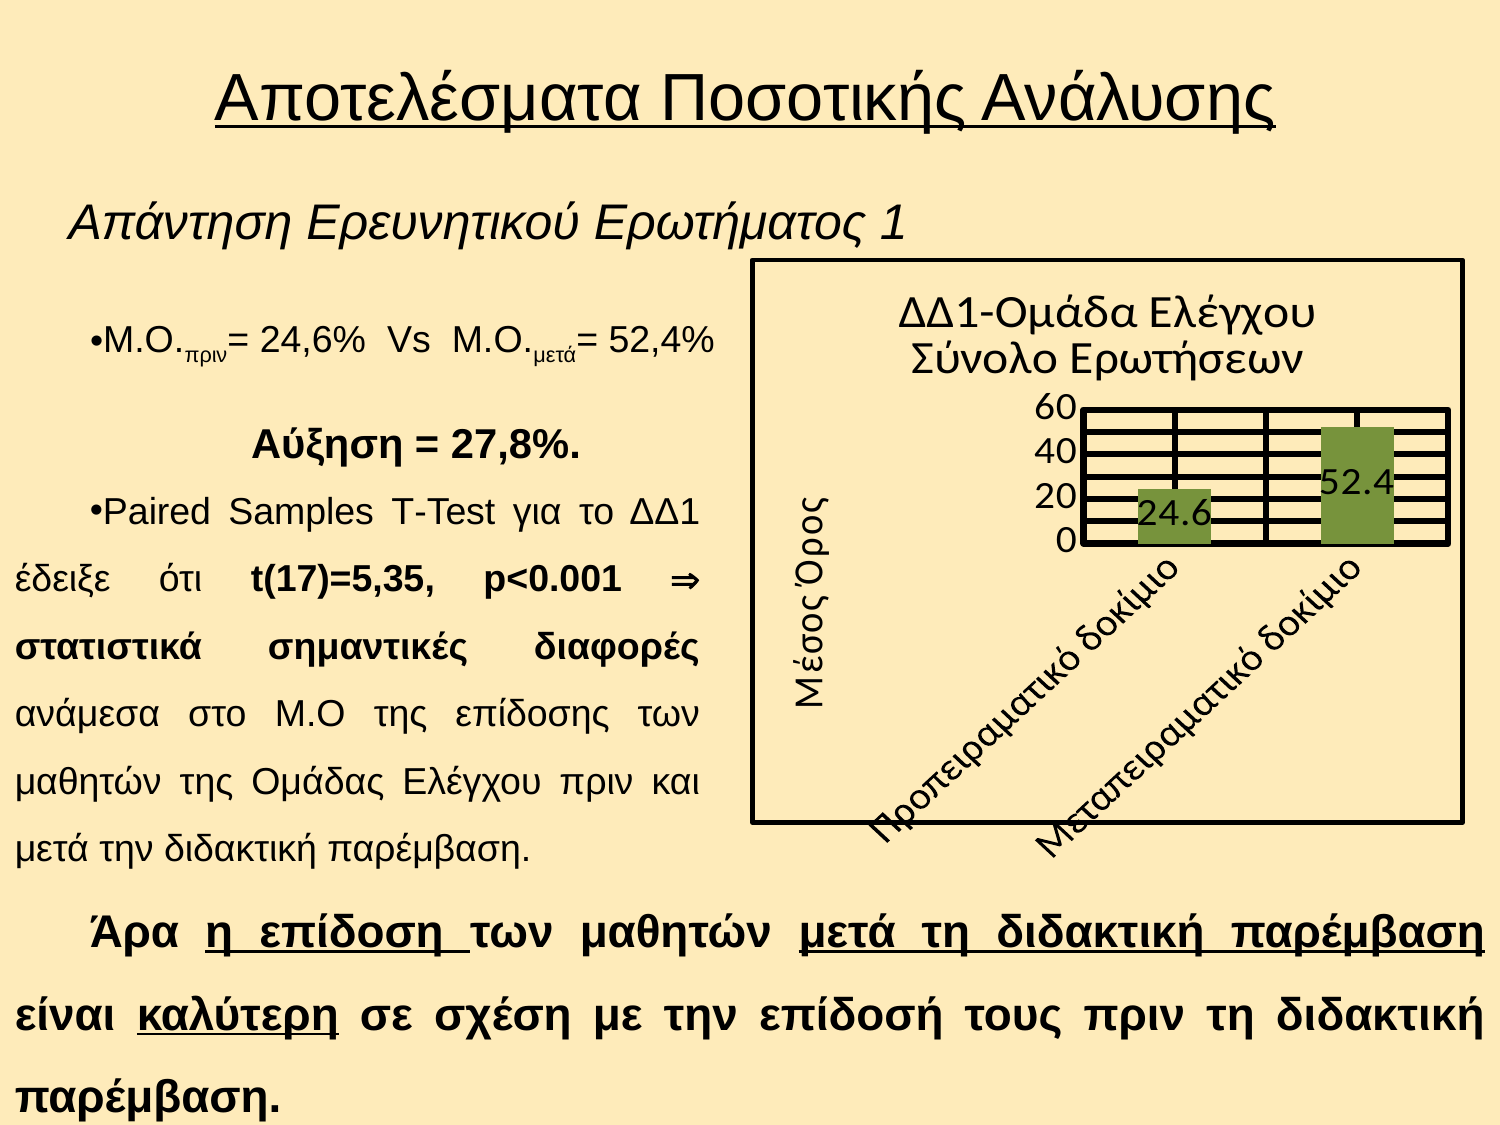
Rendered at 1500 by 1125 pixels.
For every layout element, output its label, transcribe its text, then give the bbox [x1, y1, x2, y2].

text_box Paired Samples Τ-Test για το ΔΔ1 έδειξε ότι t(17)=5,35, p<0.001  στατιστικά σημαντικές διαφορές ανάμεσα στο M.O της επίδοσης των μαθητών της Ομάδας Ελέγχου πριν και μετά την διδακτική παρέμβαση. [0, 456, 715, 867]
text_box Απάντηση Ερευνητικού Ερωτήματος 1 [11, 152, 1418, 258]
chart [749, 257, 1466, 868]
text_box Άρα η επίδοση των μαθητών μετά τη διδακτική παρέμβαση είναι καλύτερη σε σχέση με την επίδοσή τους πριν τη διδακτική παρέμβαση. [0, 867, 1500, 1125]
text_box Μ.Ο.πριν= 24,6% Vs Μ.Ο.μετά= 52,4% Αύξηση = 27,8%. [0, 256, 739, 474]
text_box Αποτελέσματα Ποσοτικής Ανάλυσης [107, 46, 1383, 142]
